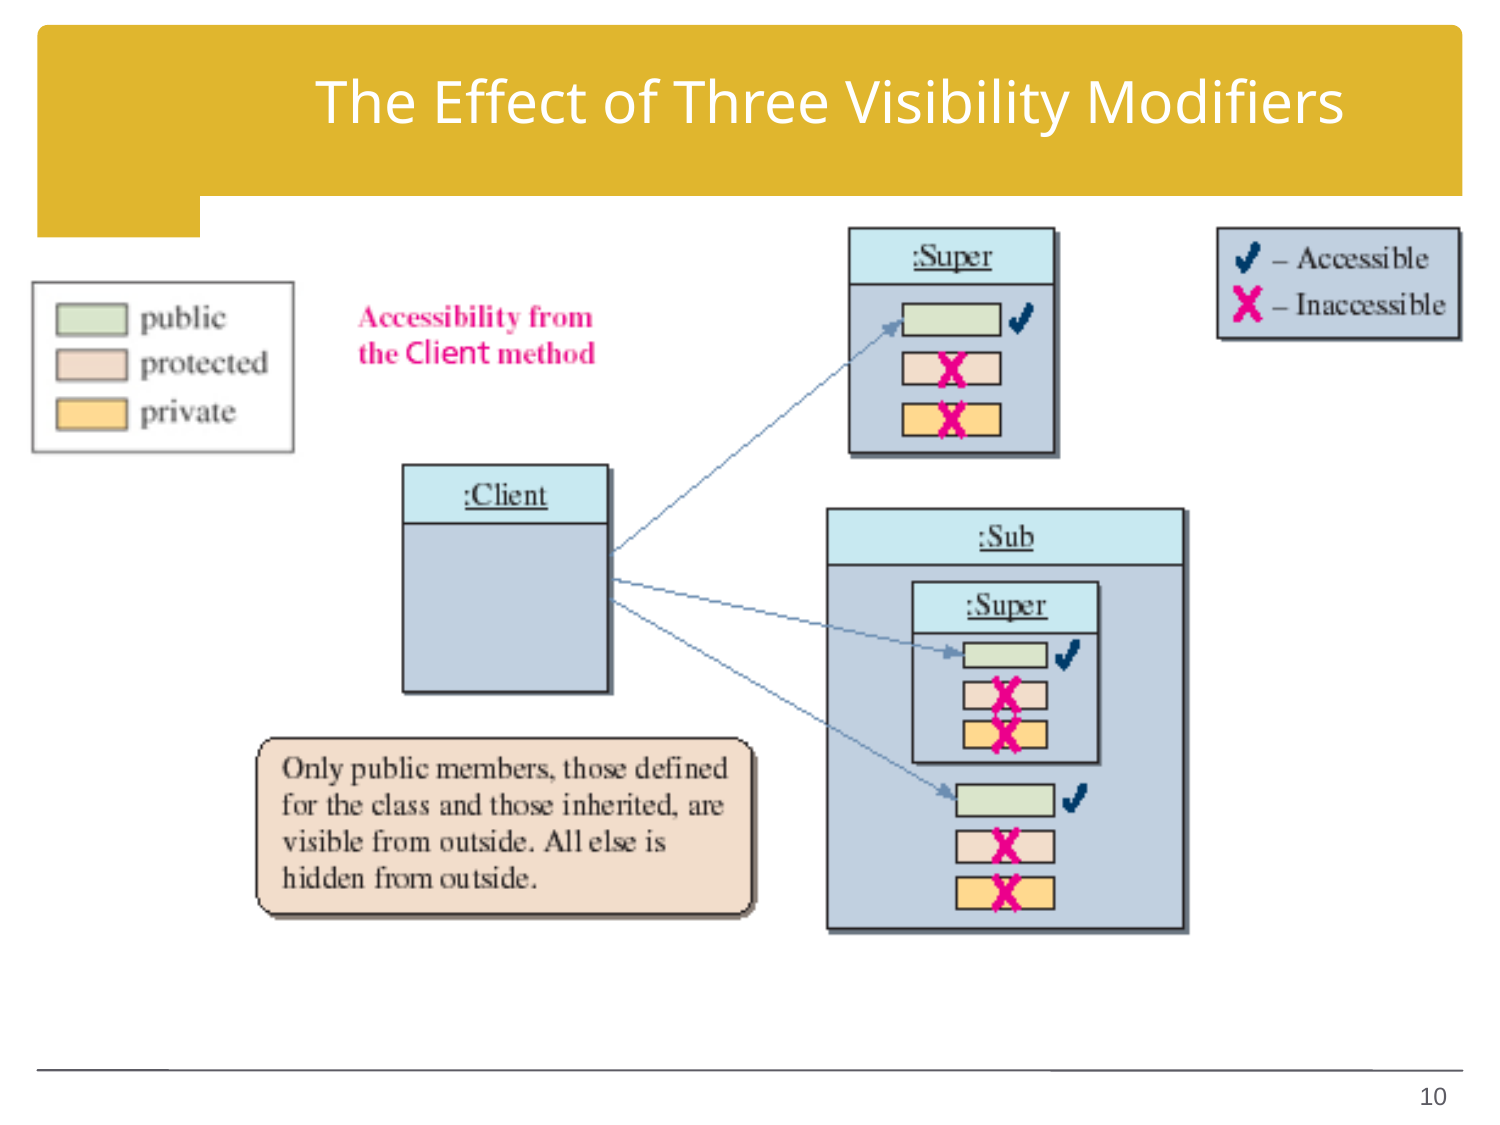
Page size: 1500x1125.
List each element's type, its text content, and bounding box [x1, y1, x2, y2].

slide_number 10 [1112, 1069, 1463, 1123]
title The Effect of Three Visibility Modifiers [224, 37, 1438, 163]
picture [0, 195, 1500, 951]
